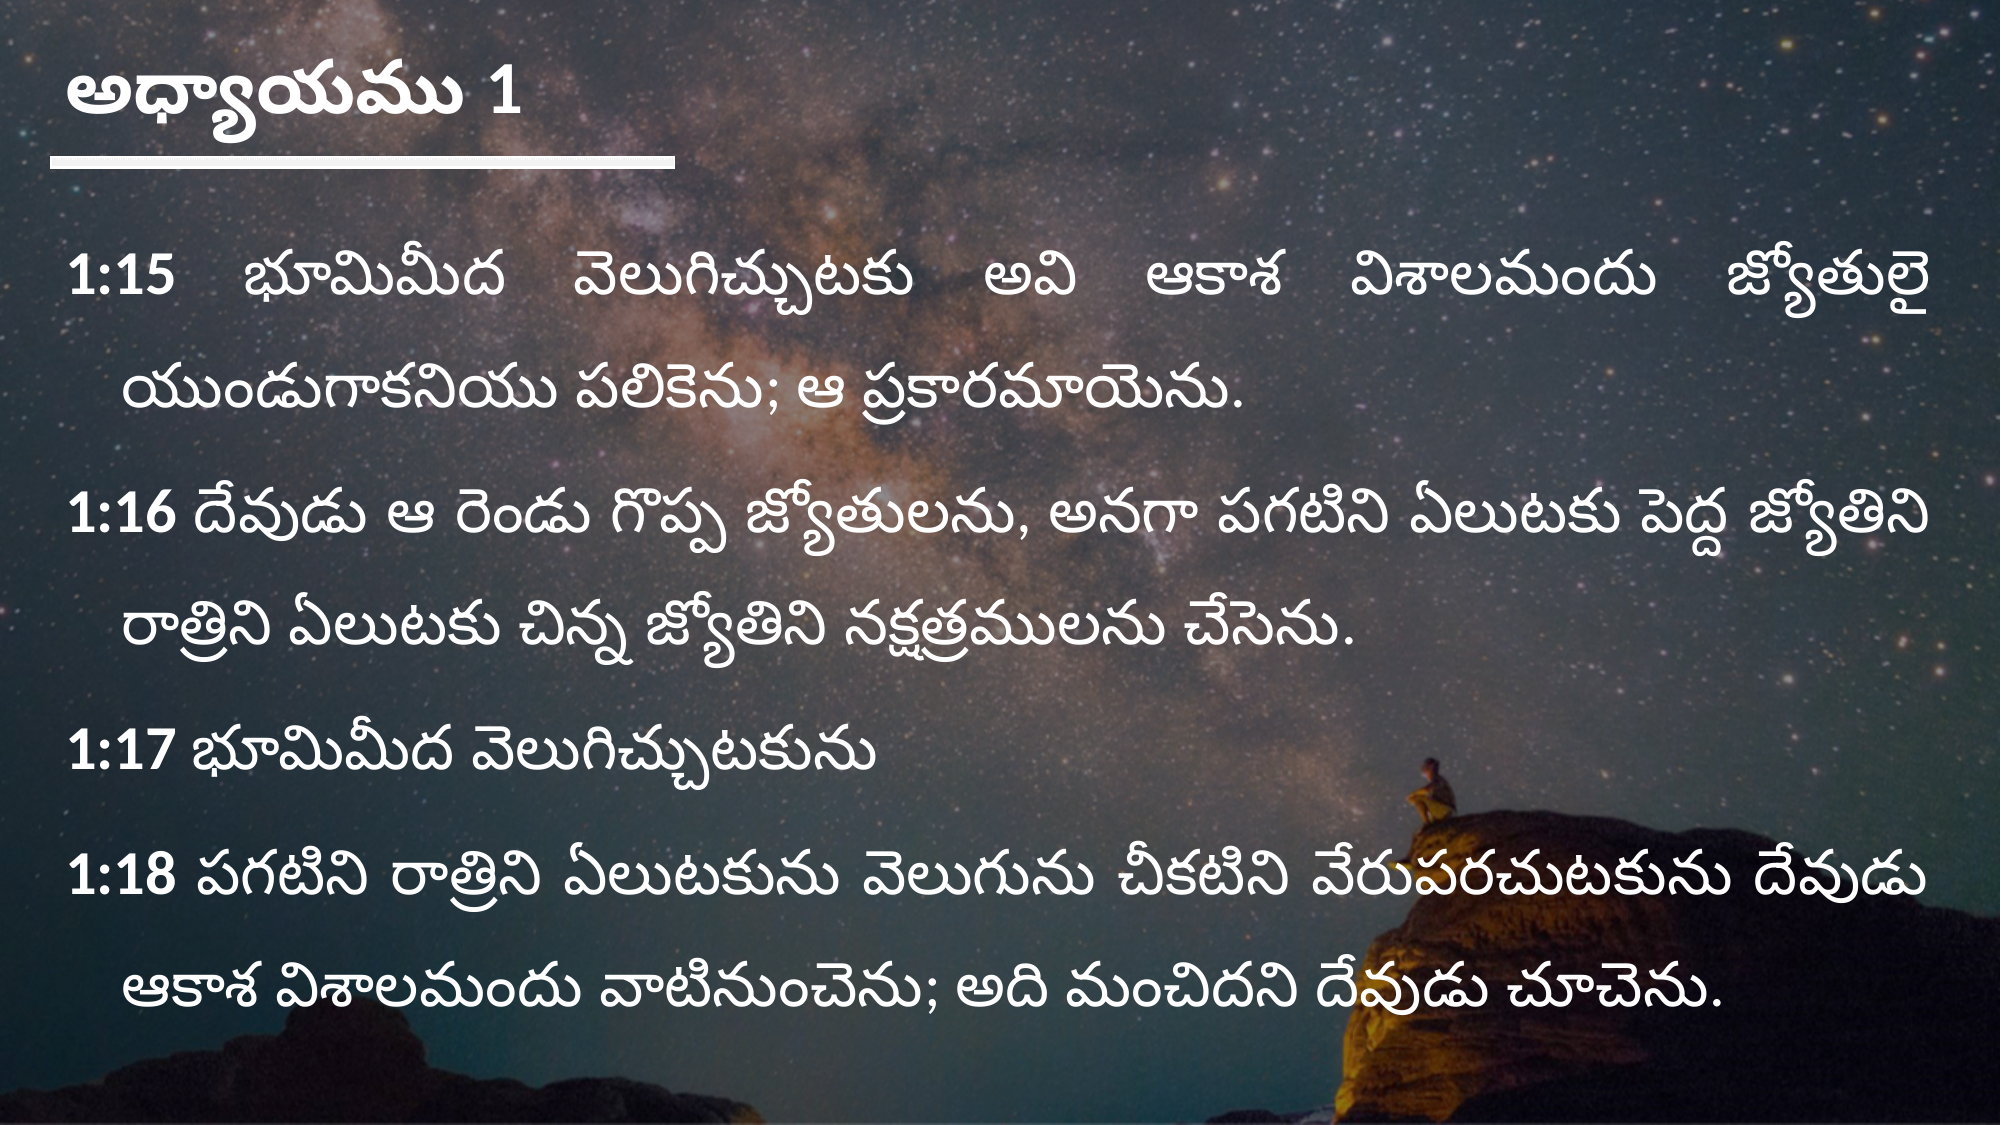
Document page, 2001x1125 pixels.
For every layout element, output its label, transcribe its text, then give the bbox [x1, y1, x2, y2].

title అధ్యాయము 1 [50, 0, 1925, 167]
picture [0, 0, 2000, 1125]
list 1:15 భూమిమీద వెలుగిచ్చుటకు అవి ఆకాశ విశాలమందు జ్యోతులై యుండుగాకనియు పలికెను; ఆ ప్రకారమాయెను. 1:16 దేవుడు ఆ రెండు గొప్ప జ్యోతులను, అనగా పగటిని ఏలుటకు పెద్ద జ్యోతిని రాత్రిని ఏలుటకు చిన్న జ్యోతిని నక్షత్రములను చేసెను. 1:17 భూమిమీద వెలుగిచ్చుటకును 1:18 పగటిని రాత్రిని ఏలుటకును వెలుగును చీకటిని వేరుపరచుటకును దేవుడు ఆకాశ విశాలమందు వాటినుంచెను; అది మంచిదని దేవుడు చూచెను. [50, 187, 1946, 1063]
